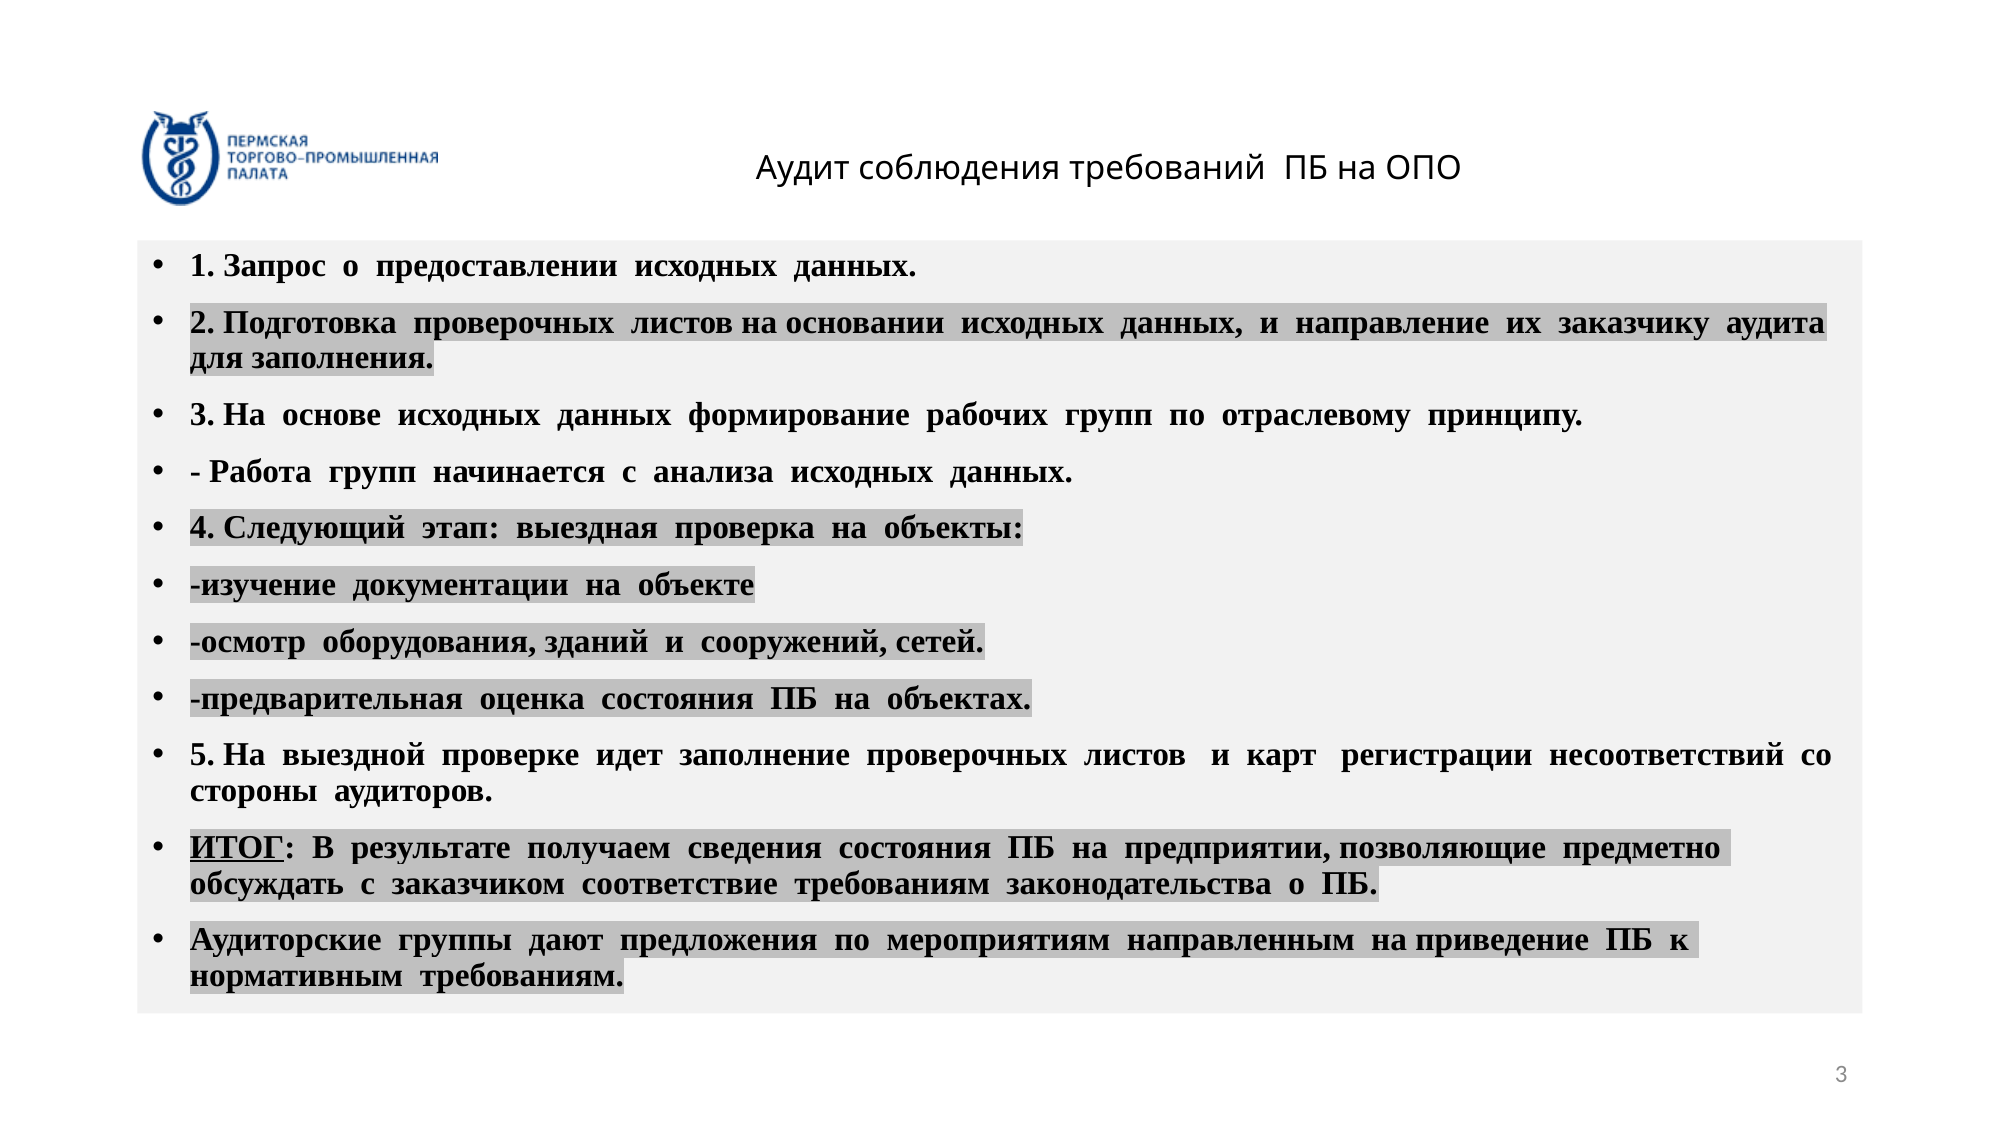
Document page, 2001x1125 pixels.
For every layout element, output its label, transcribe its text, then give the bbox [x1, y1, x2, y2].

slide_number 3 [1412, 1042, 1863, 1103]
picture [137, 111, 438, 206]
title Аудит соблюдения требований ПБ на ОПО [137, 59, 1863, 240]
list 1. Запрос о предоставлении исходных данных. 2. Подготовка проверочных листов на основании исходных данных, и направление их заказчику аудита для заполнения. 3. На основе исходных данных формирование рабочих групп по отраслевому принципу. - Работа групп начинается с анализа исходных данных. 4. Следующий этап: выездная проверка на объекты: -изучение документации на объекте -осмотр оборудования, зданий и сооружений, сетей. -предварительная оценка состояния ПБ на объектах. 5. На выездной проверке идет заполнение проверочных листов и карт регистрации несоответствий со стороны аудиторов. ИТОГ: В результате получаем сведения состояния ПБ на предприятии, позволяющие предметно обсуждать с заказчиком соответствие требованиям законодательства о ПБ. Аудиторские группы дают предложения по мероприятиям направленным на приведение ПБ к нормативным требованиям. [137, 240, 1863, 1014]
